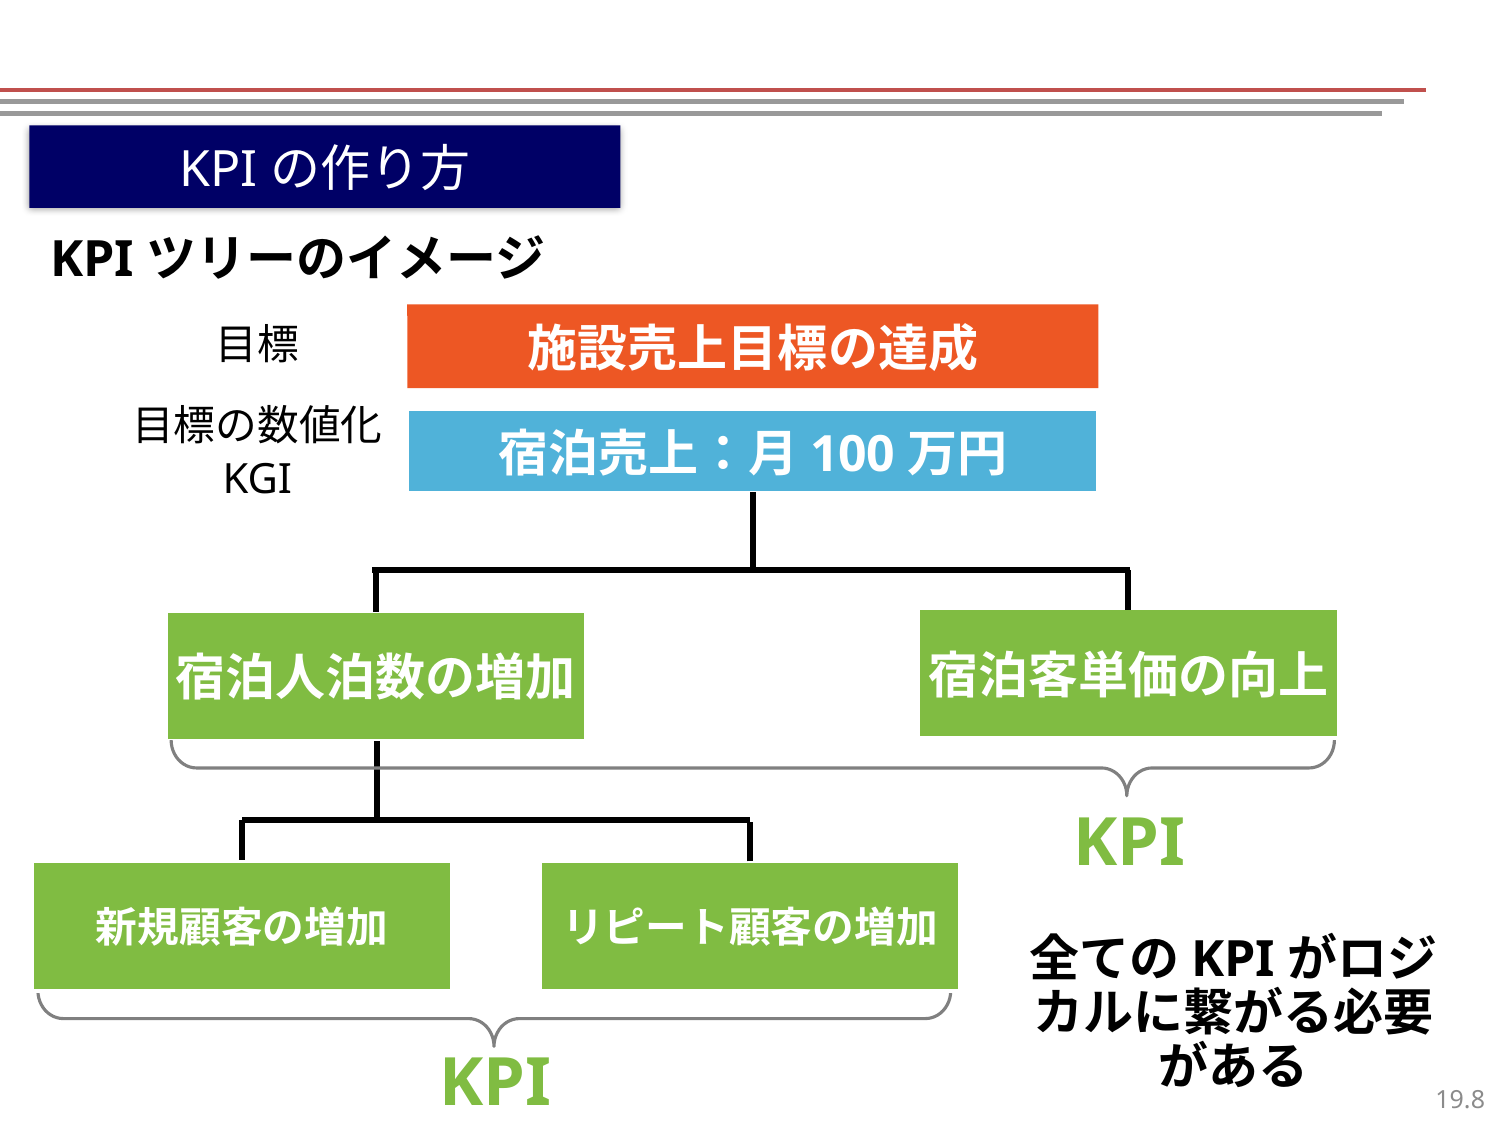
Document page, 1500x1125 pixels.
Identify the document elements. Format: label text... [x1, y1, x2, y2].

text_box KPI [1058, 791, 1201, 887]
text_box 宿泊客単価の向上 [916, 606, 1341, 740]
text_box 宿泊人泊数の増加 [163, 608, 588, 743]
text_box 宿泊売上：月100万円 [410, 407, 1101, 495]
text_box リピート顧客の増加 [537, 859, 962, 993]
text_box [170, 740, 376, 769]
text_box 目標 [105, 314, 410, 395]
text_box KPIツリーのイメージ [33, 224, 1467, 311]
text_box KPI [425, 1031, 567, 1125]
text_box [378, 740, 1336, 797]
text_box 新規顧客の増加 [30, 859, 454, 993]
slide_number 7 [1381, 1065, 1500, 1125]
text_box KPIの作り方 [29, 125, 621, 208]
text_box [37, 990, 952, 1048]
text_box 全てのKPIがロジカルに繋がる必要がある [995, 924, 1472, 1058]
text_box 施設売上目標の達成 [405, 302, 1101, 390]
text_box 目標の数値化 KGI [105, 395, 410, 516]
